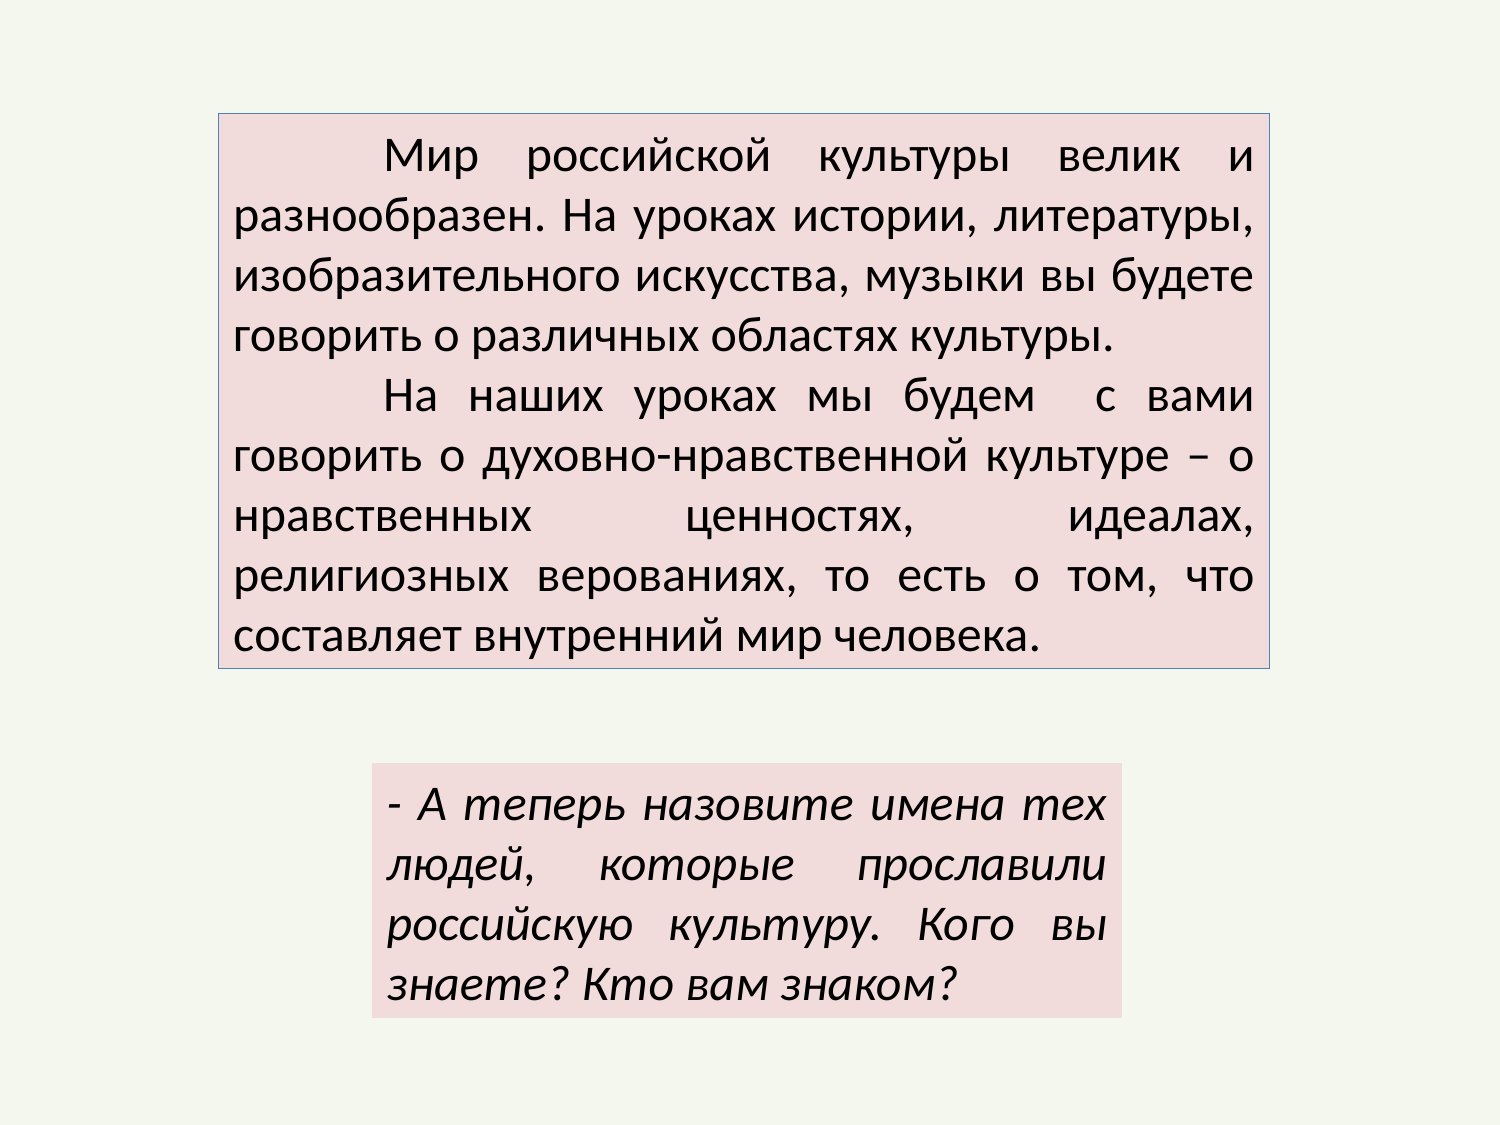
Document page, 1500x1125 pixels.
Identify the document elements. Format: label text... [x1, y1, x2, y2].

text_box Мир российской культуры велик и разнообразен. На уроках истории, литературы, изобразительного искусства, музыки вы будете говорить о различных областях культуры. На наших уроках мы будем с вами говорить о духовно-нравственной культуре – о нравственных ценностях, идеалах, религиозных верованиях, то есть о том, что составляет внутренний мир человека. [218, 113, 1270, 669]
text_box - А теперь назовите имена тех людей, которые прославили российскую культуру. Кого вы знаете? Кто вам знаком? [371, 763, 1122, 1018]
